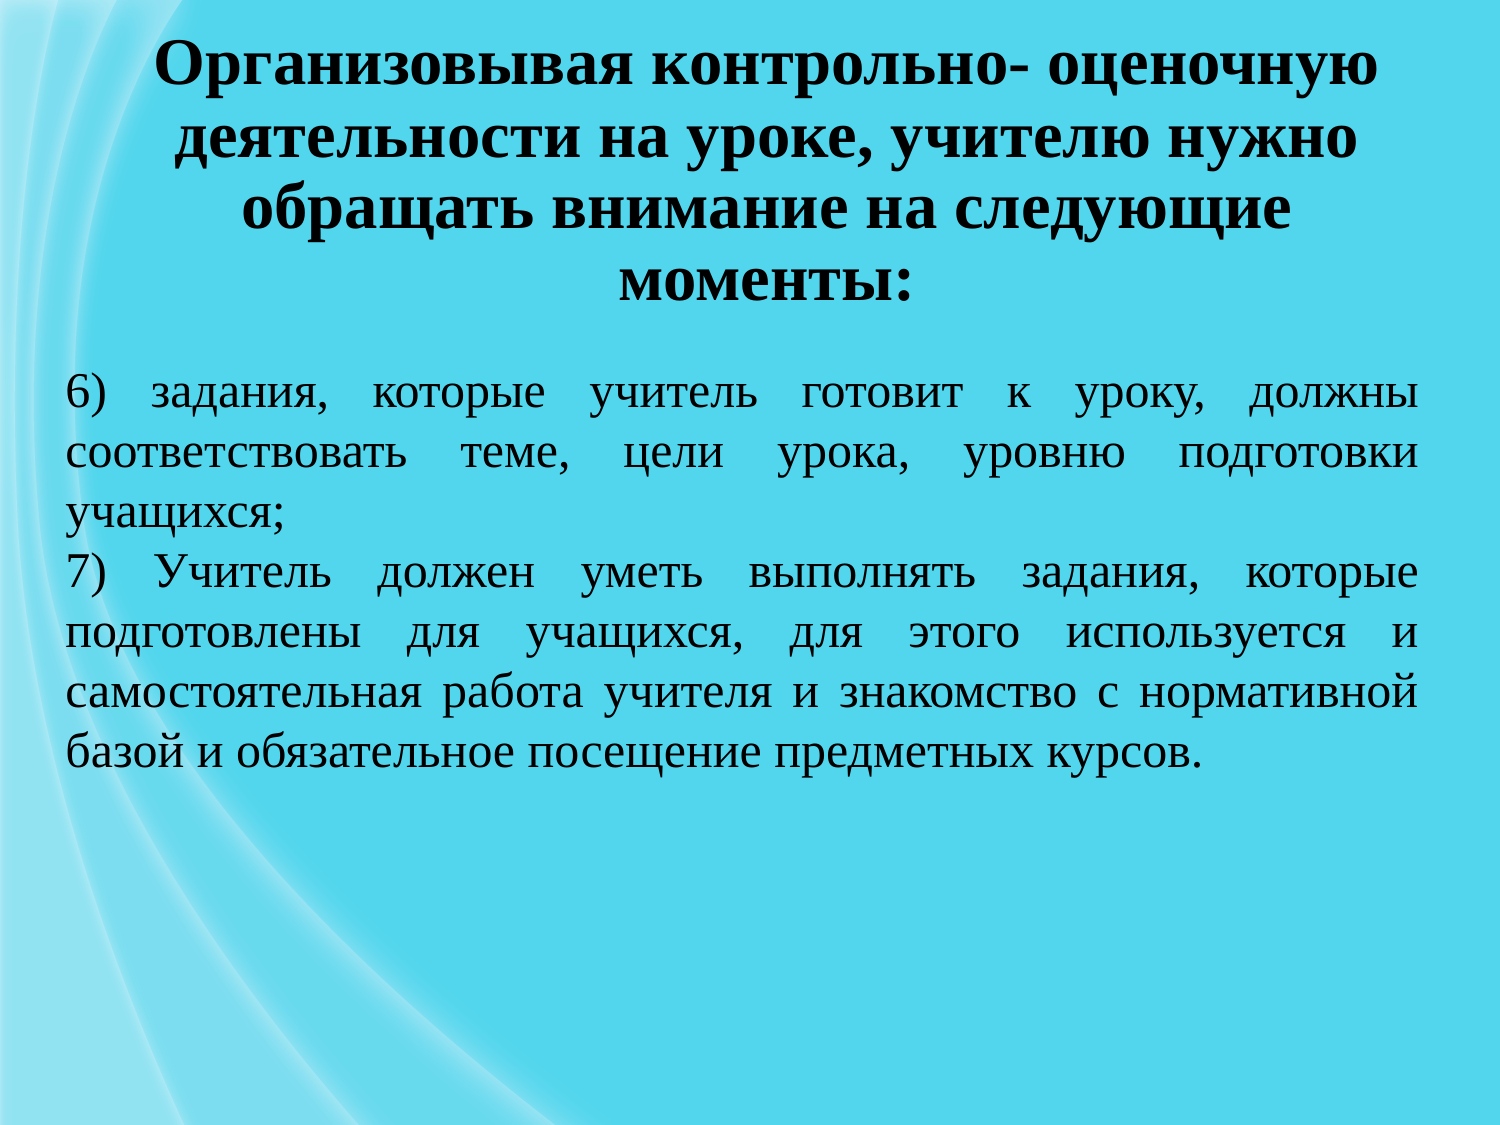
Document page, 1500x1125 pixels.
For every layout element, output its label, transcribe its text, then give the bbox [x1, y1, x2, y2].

text_box 6) задания, которые учитель готовит к уроку, должны соответствовать теме, цели урока, уровню подготовки учащихся; 7) Учитель должен уметь выполнять задания, которые подготовлены для учащихся, для этого используется и самостоятельная работа учителя и знакомство с нормативной базой и обязательное посещение предметных курсов. [50, 350, 1434, 846]
picture [0, 0, 1500, 1125]
title Организовывая контрольно- оценочную деятельности на уроке, учителю нужно обращать внимание на следующие моменты: [120, 0, 1415, 350]
